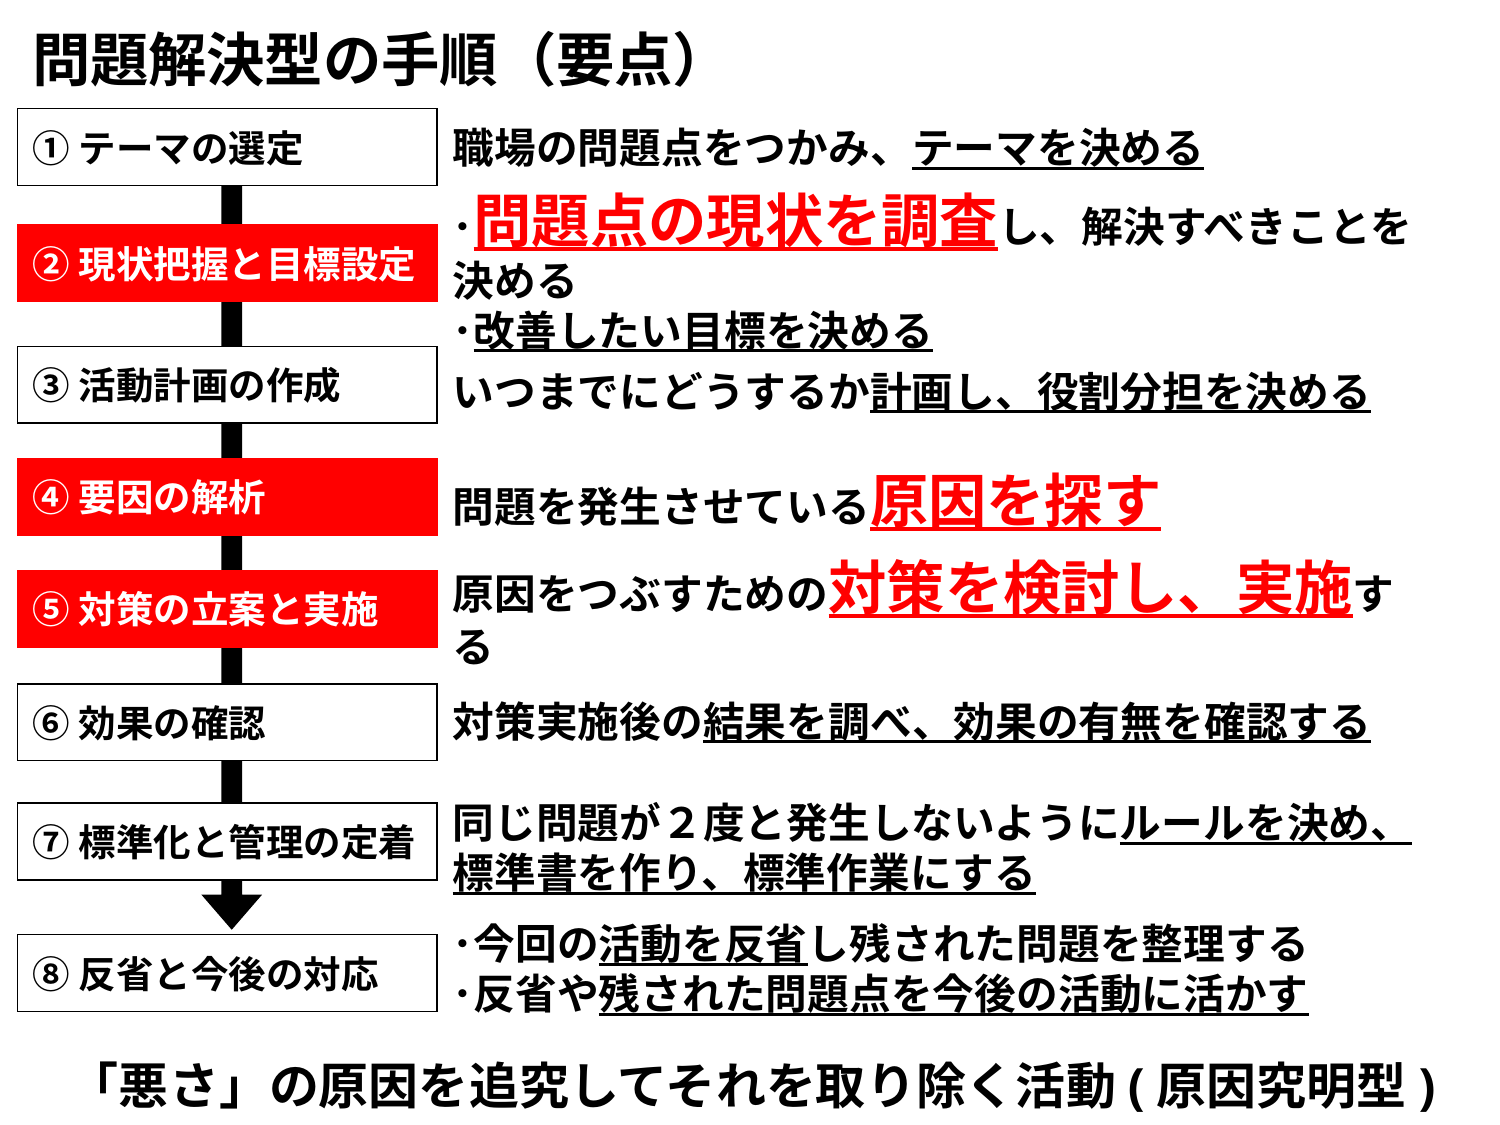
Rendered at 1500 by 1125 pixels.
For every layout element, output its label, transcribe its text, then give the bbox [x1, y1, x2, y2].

text_box [222, 648, 242, 683]
text_box 職場の問題点をつかみ、テーマを決める [440, 109, 1445, 185]
text_box ⑥効果の確認 [17, 683, 437, 761]
text_box 同じ問題が２度と発生しないようにルールを決め、 標準書を作り、標準作業にする [440, 800, 1445, 893]
text_box [162, 101, 1033, 177]
text_box ⑤対策の立案と実施 [17, 570, 437, 648]
text_box ⑧反省と今後の対応 [17, 934, 437, 1012]
text_box ･今回の活動を反省し残された問題を整理する ･反省や残された問題点を今後の活動に活かす [440, 893, 1445, 1044]
text_box ①テーマの選定 [17, 108, 437, 186]
text_box [222, 423, 242, 458]
text_box いつまでにどうするか計画し、役割分担を決める [440, 362, 1445, 419]
text_box ･問題点の現状を調査し、解決すべきことを決める ･改善したい目標を決める [440, 200, 1445, 338]
text_box 「悪さ」の原因を追究してそれを取り除く活動(原因究明型) [54, 1046, 1451, 1122]
text_box ③活動計画の作成 [17, 346, 437, 423]
text_box [222, 761, 242, 803]
text_box [203, 880, 261, 929]
text_box [222, 186, 242, 225]
text_box 対策実施後の結果を調べ、効果の有無を確認する [440, 692, 1445, 749]
text_box [222, 536, 242, 570]
text_box ⑦標準化と管理の定着 [17, 803, 437, 880]
text_box 問題を発生させている原因を探す [440, 471, 1445, 528]
text_box 問題解決型の手順（要点） [17, 15, 747, 101]
text_box 原因をつぶすための対策を検討し、実施する [440, 582, 1445, 640]
text_box ②現状把握と目標設定 [17, 225, 437, 302]
text_box ④要因の解析 [17, 458, 437, 536]
text_box [222, 302, 242, 346]
